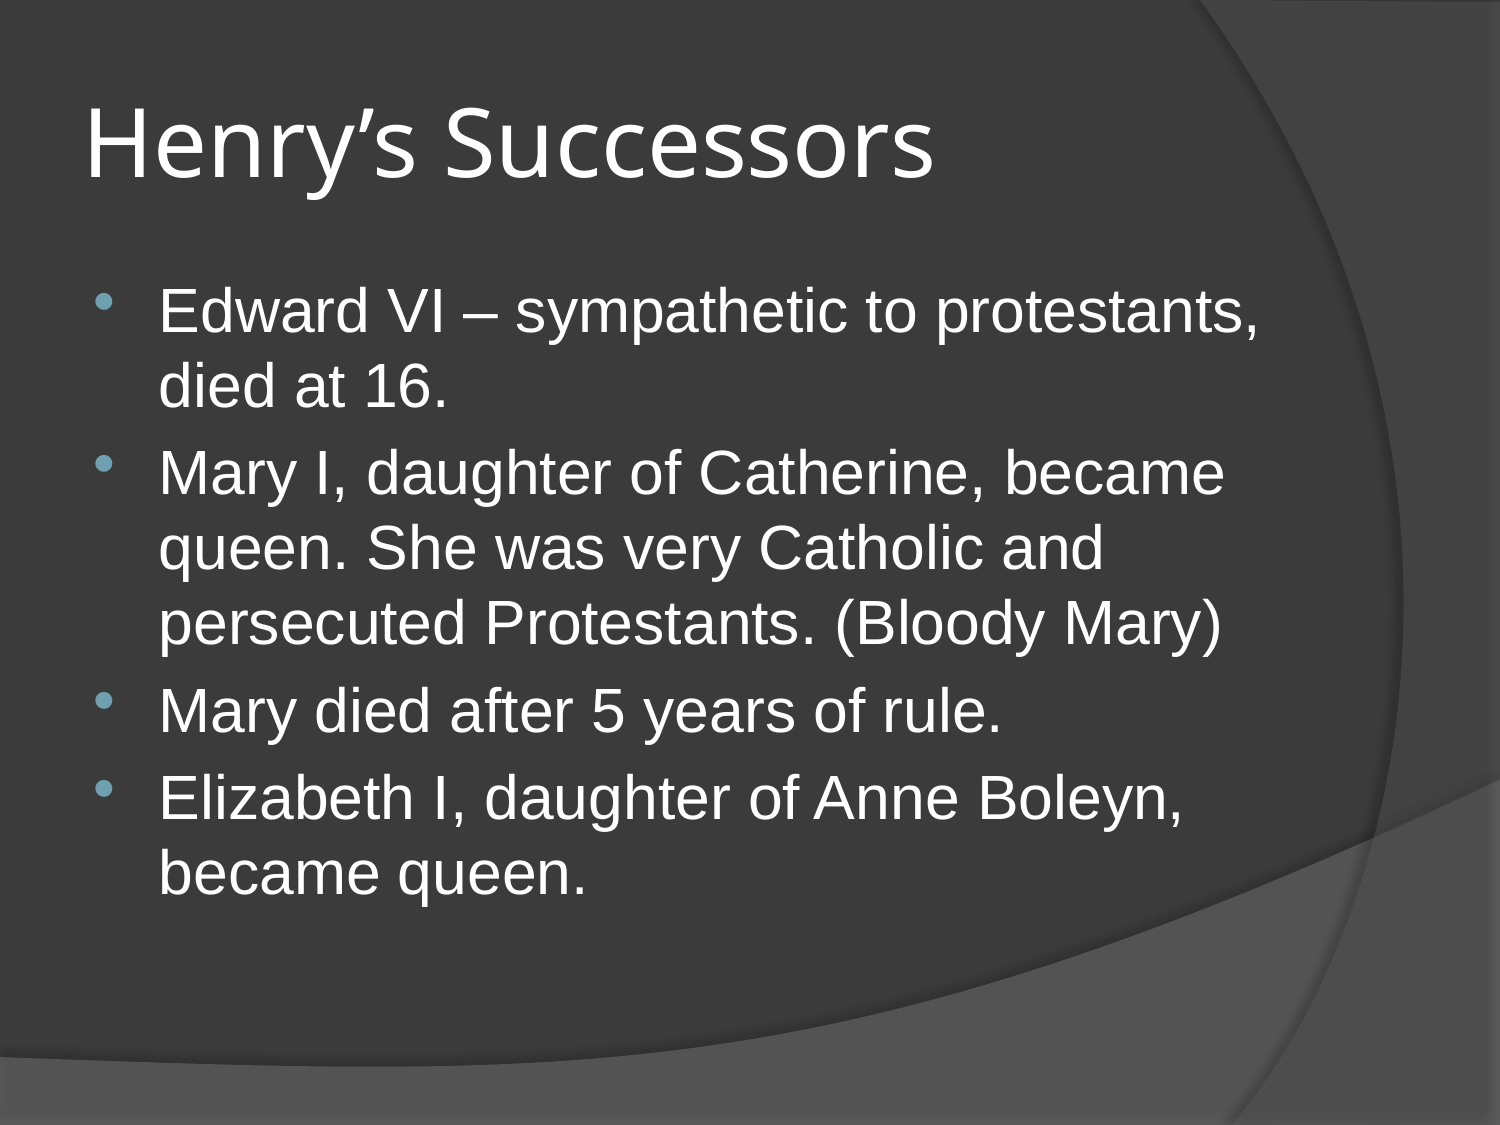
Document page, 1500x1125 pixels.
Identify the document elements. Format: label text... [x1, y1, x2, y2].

title Henry’s Successors [75, 45, 1300, 233]
list Edward VI – sympathetic to protestants, died at 16. Mary I, daughter of Catherine, became queen. She was very Catholic and persecuted Protestants. (Bloody Mary) Mary died after 5 years of rule. Elizabeth I, daughter of Anne Boleyn, became queen. [75, 262, 1300, 1005]
